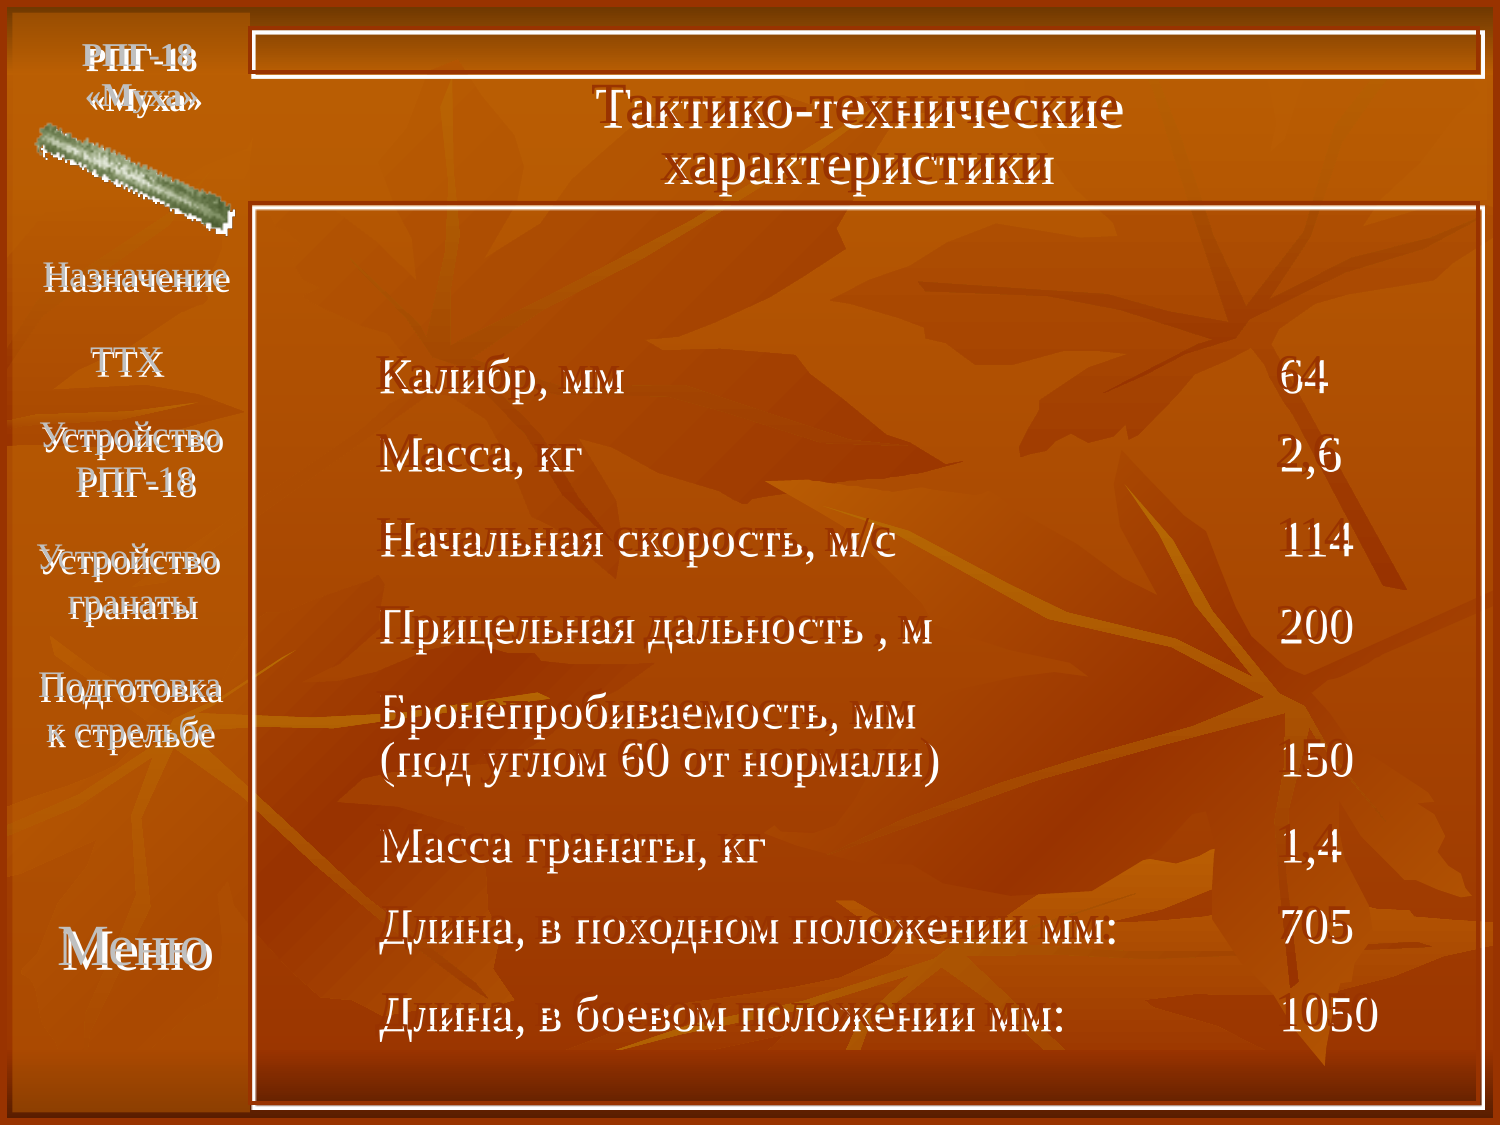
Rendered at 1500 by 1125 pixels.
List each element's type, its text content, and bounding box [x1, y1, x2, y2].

text_box [12, 273, 250, 1113]
text_box Масса гранаты, кг 1,4 [360, 800, 1353, 876]
text_box [249, 203, 1478, 1104]
text_box ТТХ [75, 328, 178, 388]
text_box Тактико-технические характеристики [576, 58, 1134, 199]
text_box РПГ-18 «Муха» [66, 25, 217, 84]
text_box Бронепробиваемость, мм (под углом 60 oт нормали) 150 [360, 678, 1365, 790]
text_box Начальная скорость, м/с 114 [360, 494, 1364, 569]
text_box [249, 28, 1478, 72]
text_box Назначение [27, 273, 244, 303]
text_box Устройство РПГ-18 [24, 403, 237, 508]
text_box Длина, в боевом положении мм: 1050 [360, 969, 1390, 1044]
text_box [12, 12, 250, 84]
text_box Калибр, мм 64 [360, 331, 1340, 407]
text_box Устройство гранаты [21, 524, 234, 630]
text_box Подготовка к стрельбе [23, 653, 237, 758]
text_box [0, 0, 1500, 1125]
text_box Масса, кг 2,6 [360, 409, 1353, 485]
text_box Меню [43, 900, 225, 985]
text_box Прицельная дальность , м 200 [360, 581, 1365, 657]
text_box Длина, в походном положении мм: 705 [360, 881, 1365, 957]
picture [11, 85, 263, 264]
